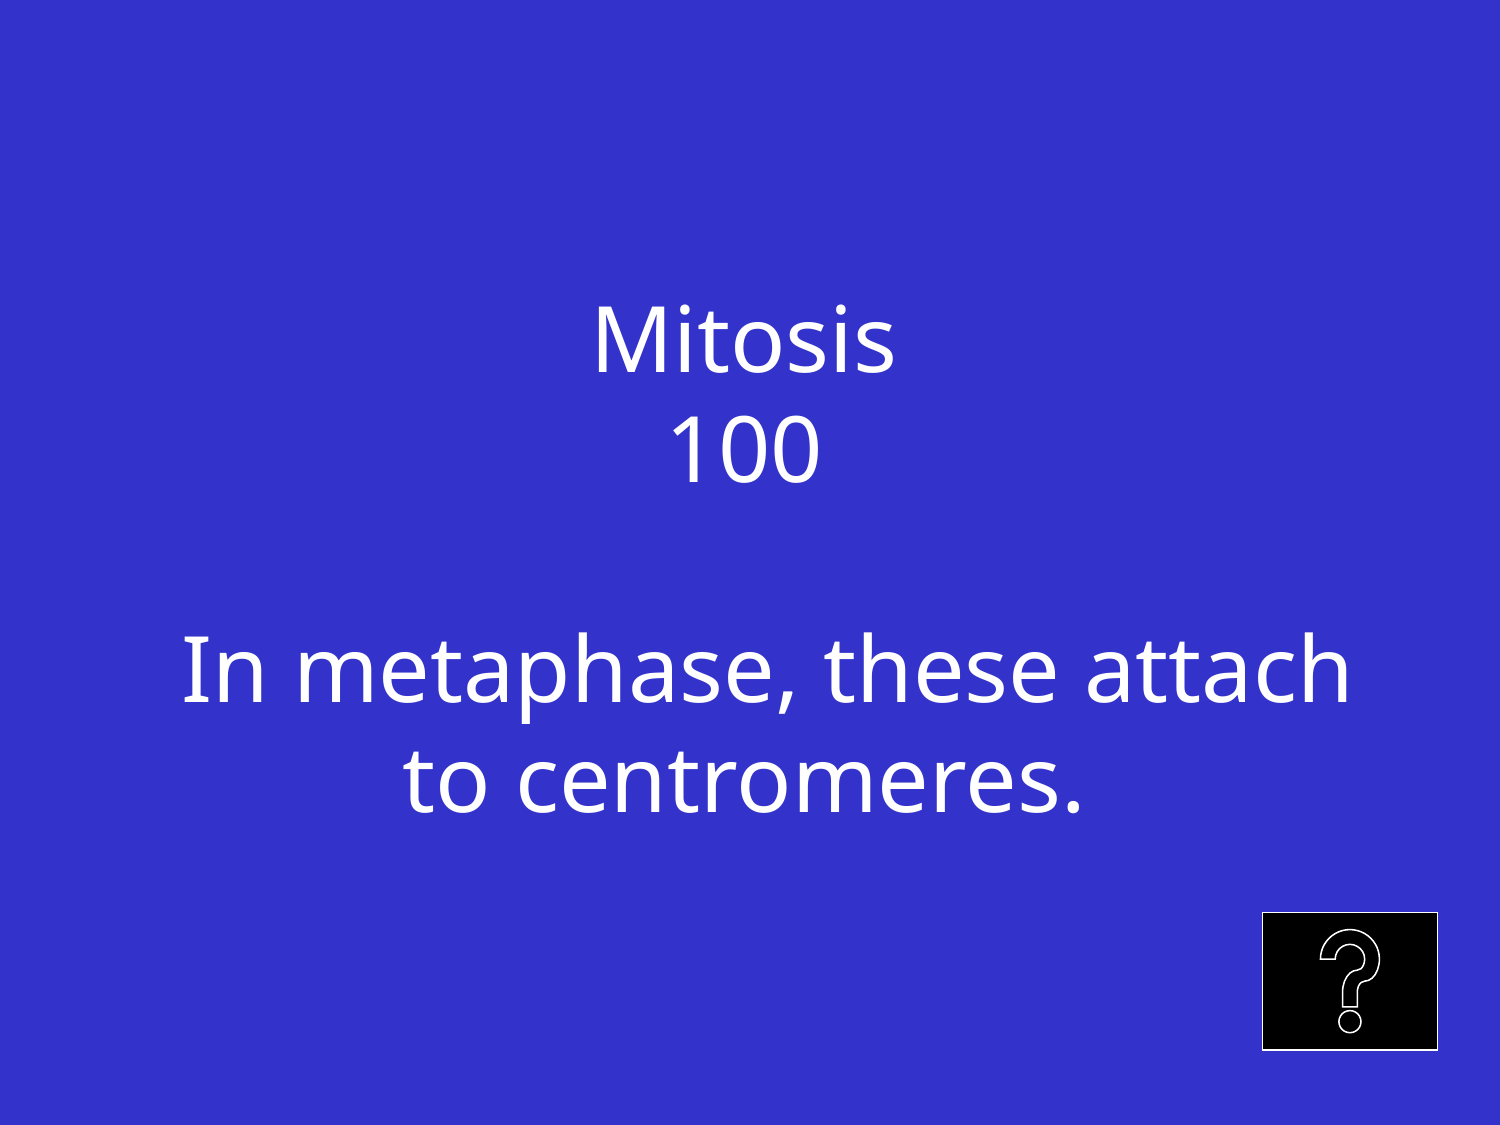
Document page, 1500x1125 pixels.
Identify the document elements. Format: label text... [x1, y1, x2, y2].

title Mitosis 100 In metaphase, these attach to centromeres. [112, 287, 1401, 826]
text_box [1262, 912, 1438, 1050]
